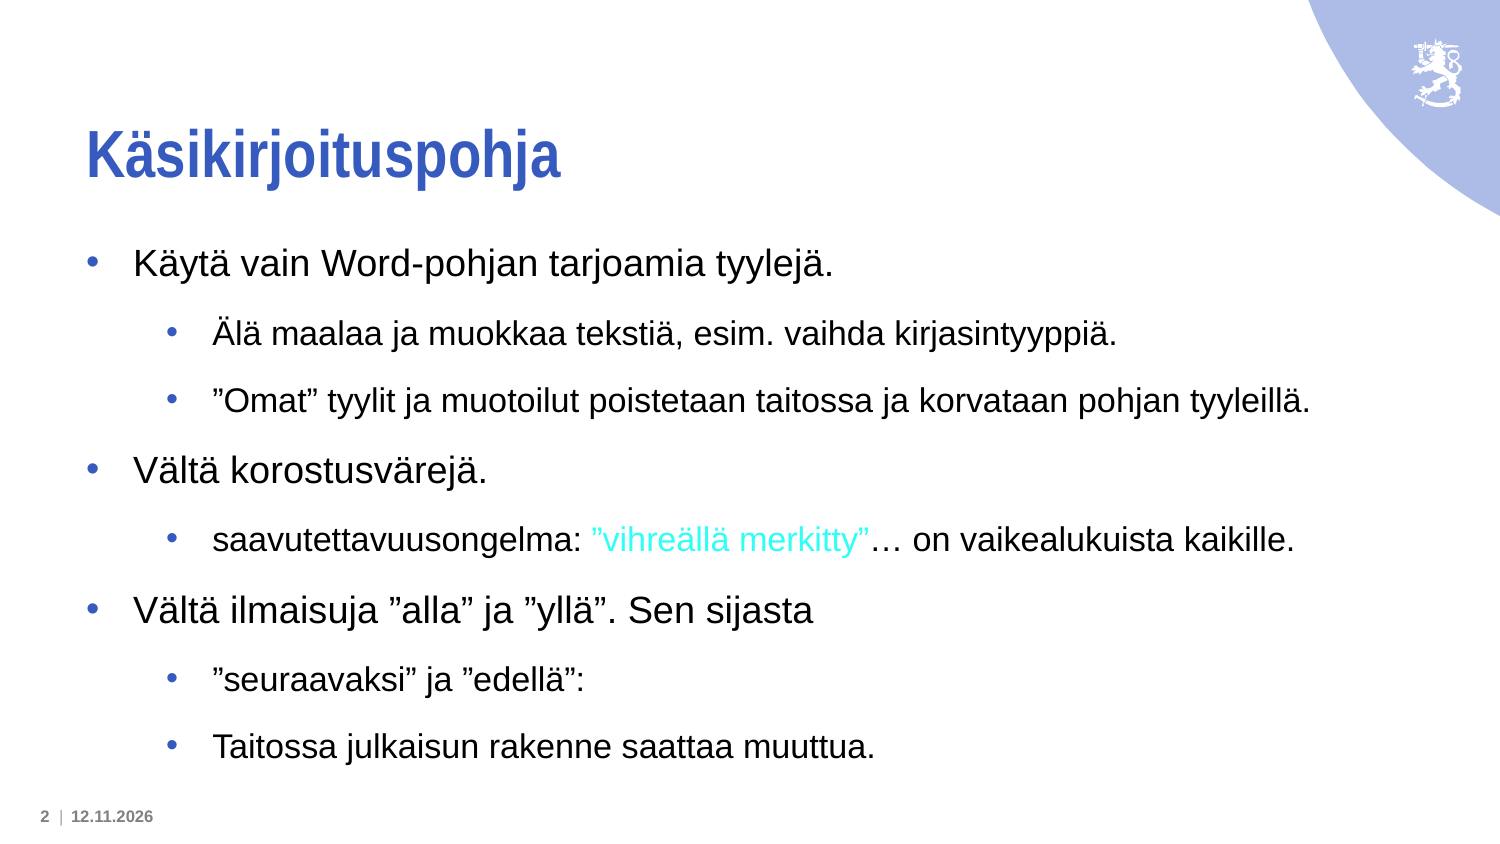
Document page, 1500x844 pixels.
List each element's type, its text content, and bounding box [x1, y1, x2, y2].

list Käytä vain Word-pohjan tarjoamia tyylejä. Älä maalaa ja muokkaa tekstiä, esim. vaihda kirjasintyyppiä. ”Omat” tyylit ja muotoilut poistetaan taitossa ja korvataan pohjan tyyleillä. Vältä korostusvärejä. saavutettavuusongelma: ”vihreällä merkitty”… on vaikealukuista kaikille. Vältä ilmaisuja ”alla” ja ”yllä”. Sen sijasta ”seuraavaksi” ja ”edellä”: Taitossa julkaisun rakenne saattaa muuttua. [70, 231, 1341, 788]
slide_number 2 | [0, 799, 67, 833]
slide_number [70, 799, 184, 833]
title Käsikirjoituspohja [70, 38, 1341, 199]
